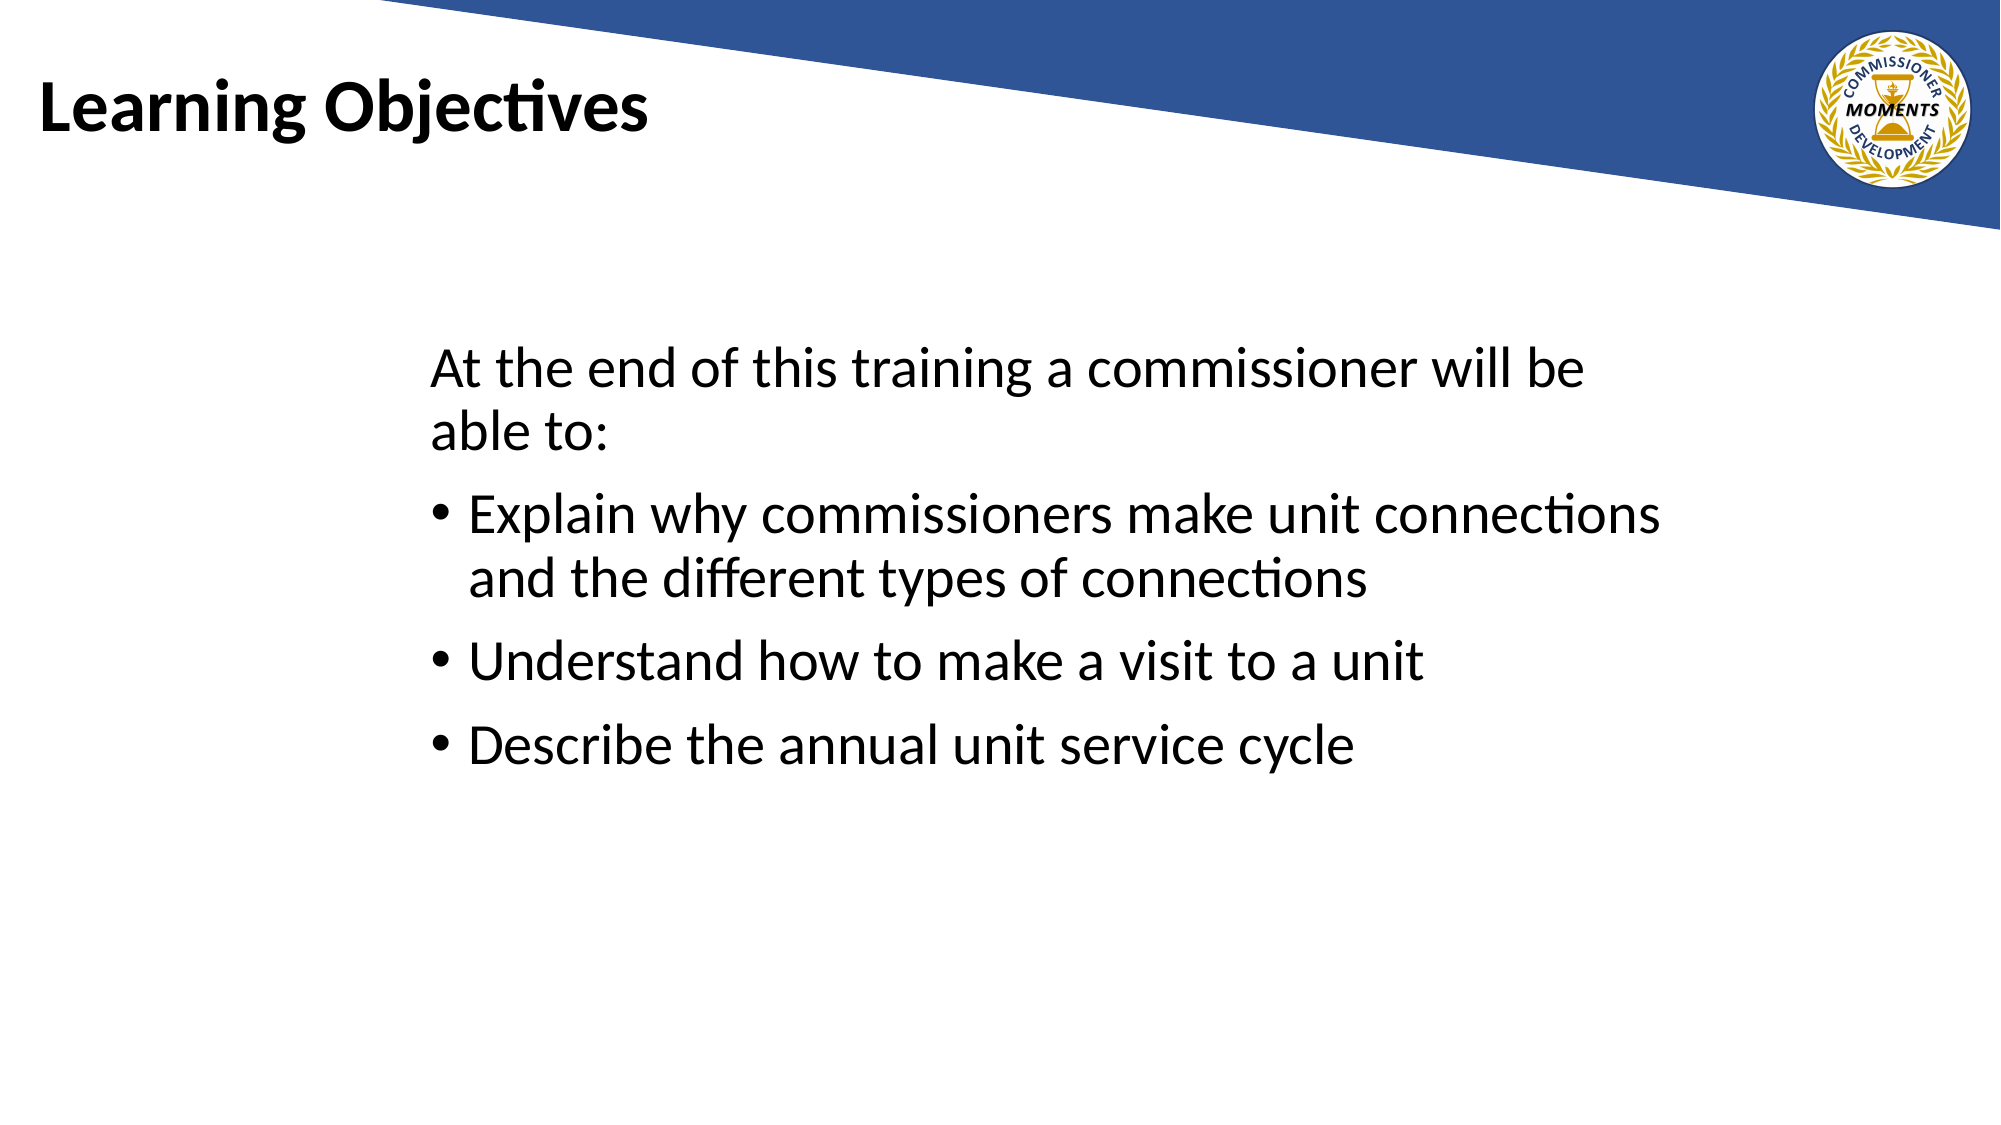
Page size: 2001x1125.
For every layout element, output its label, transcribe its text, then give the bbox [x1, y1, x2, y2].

picture [1813, 30, 1972, 189]
list At the end of this training a commissioner will be able to: Explain why commissioners make unit connections and the different types of connections Understand how to make a visit to a unit Describe the annual unit service cycle [415, 329, 1710, 1044]
title Learning Objectives [24, 40, 1299, 176]
